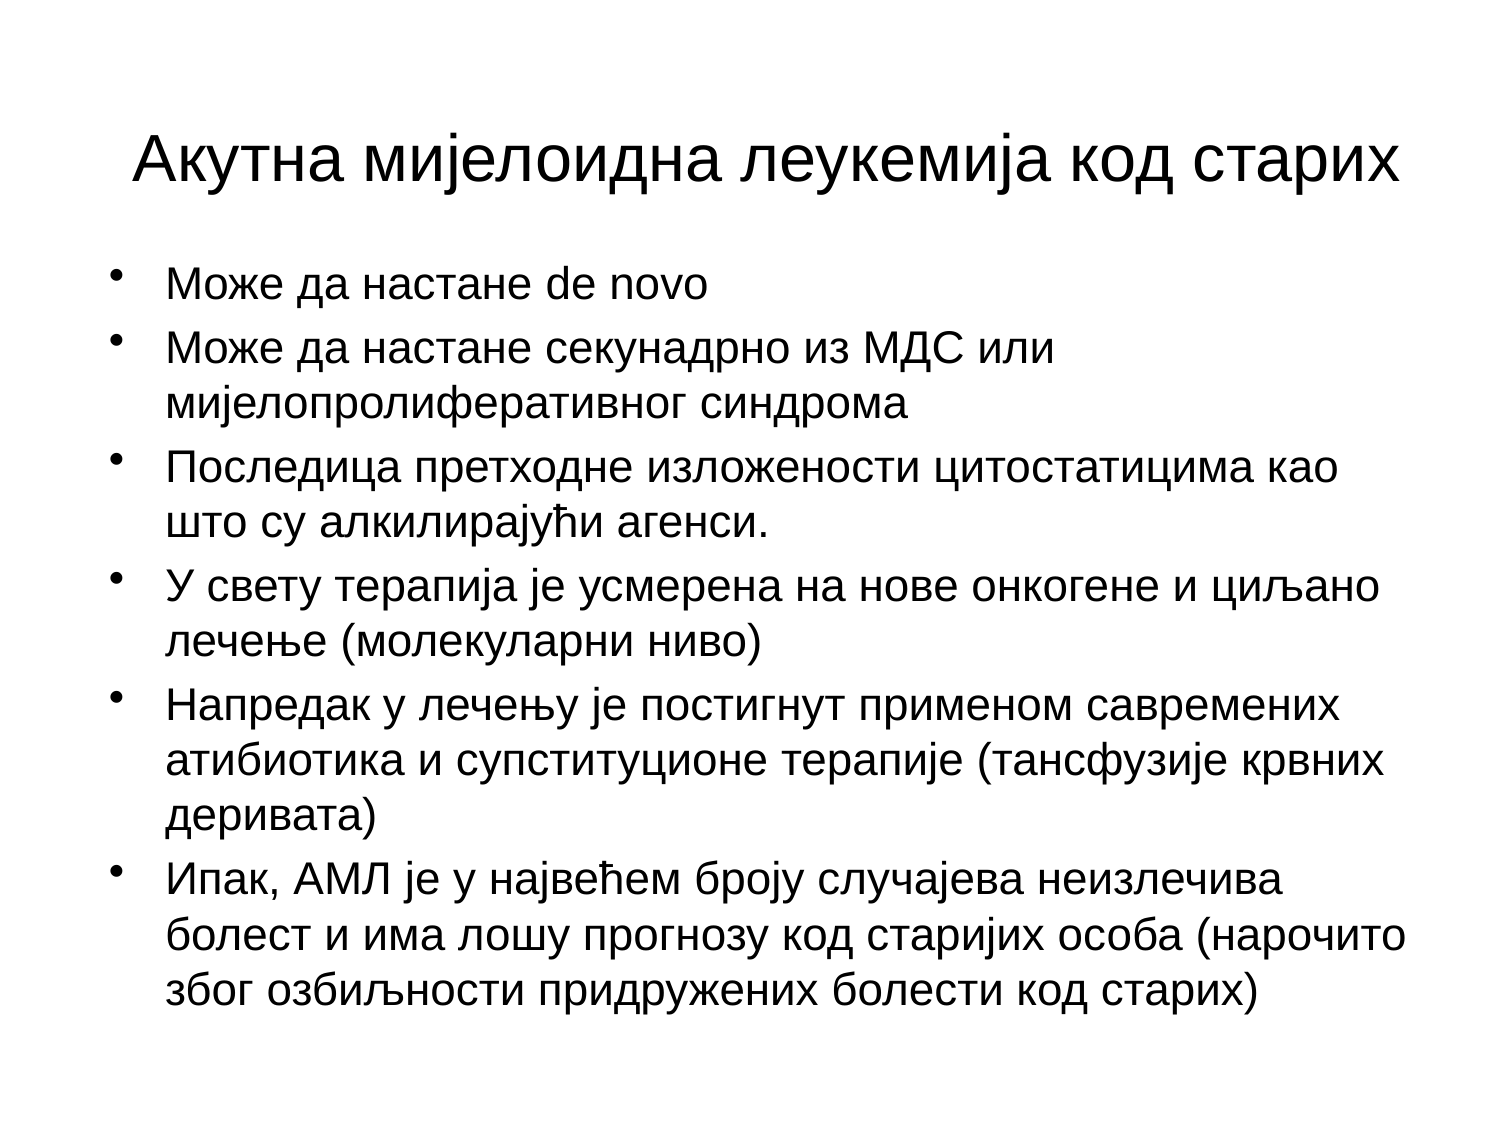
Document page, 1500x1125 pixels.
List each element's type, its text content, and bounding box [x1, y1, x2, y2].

list Може да настане de novo Може да настане секунадрно из МДС или мијелопролиферативног синдрома Последица претходне изложености цитостатицима као што су алкилирајући агенси. У свету терапија је усмерена на нове онкогене и циљано лечење (молекуларни ниво) Напредак у лечењу је постигнут применом савремених атибиотика и супституционе терапије (тансфузије крвних деривата) Ипак, АМЛ је у највећем броју случајева неизлечива болест и има лошу прогнозу код старијих особа (нарочито због озбиљности придружених болести код старих) [93, 246, 1444, 1043]
title Акутна мијелоидна леукемија код старих [92, 60, 1443, 249]
